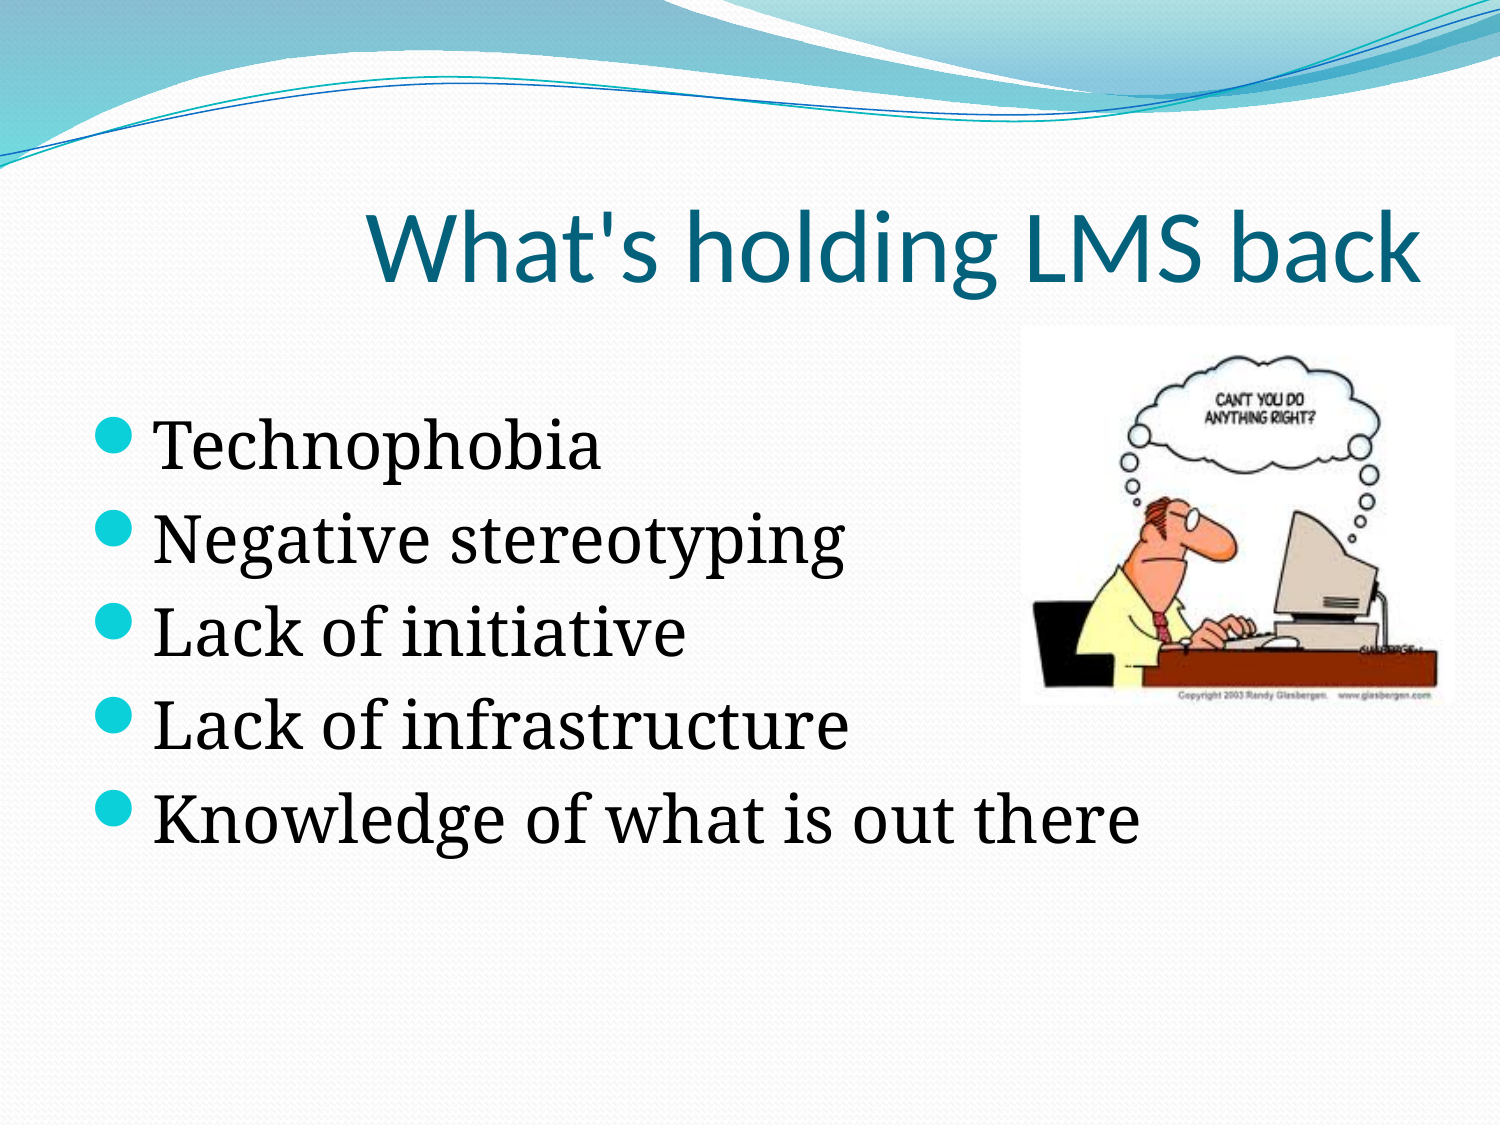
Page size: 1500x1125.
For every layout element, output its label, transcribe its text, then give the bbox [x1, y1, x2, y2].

title What's holding LMS back [75, 115, 1425, 303]
picture [1021, 326, 1456, 705]
list Technophobia Negative stereotyping Lack of initiative Lack of infrastructure Knowledge of what is out there [75, 317, 1425, 1038]
